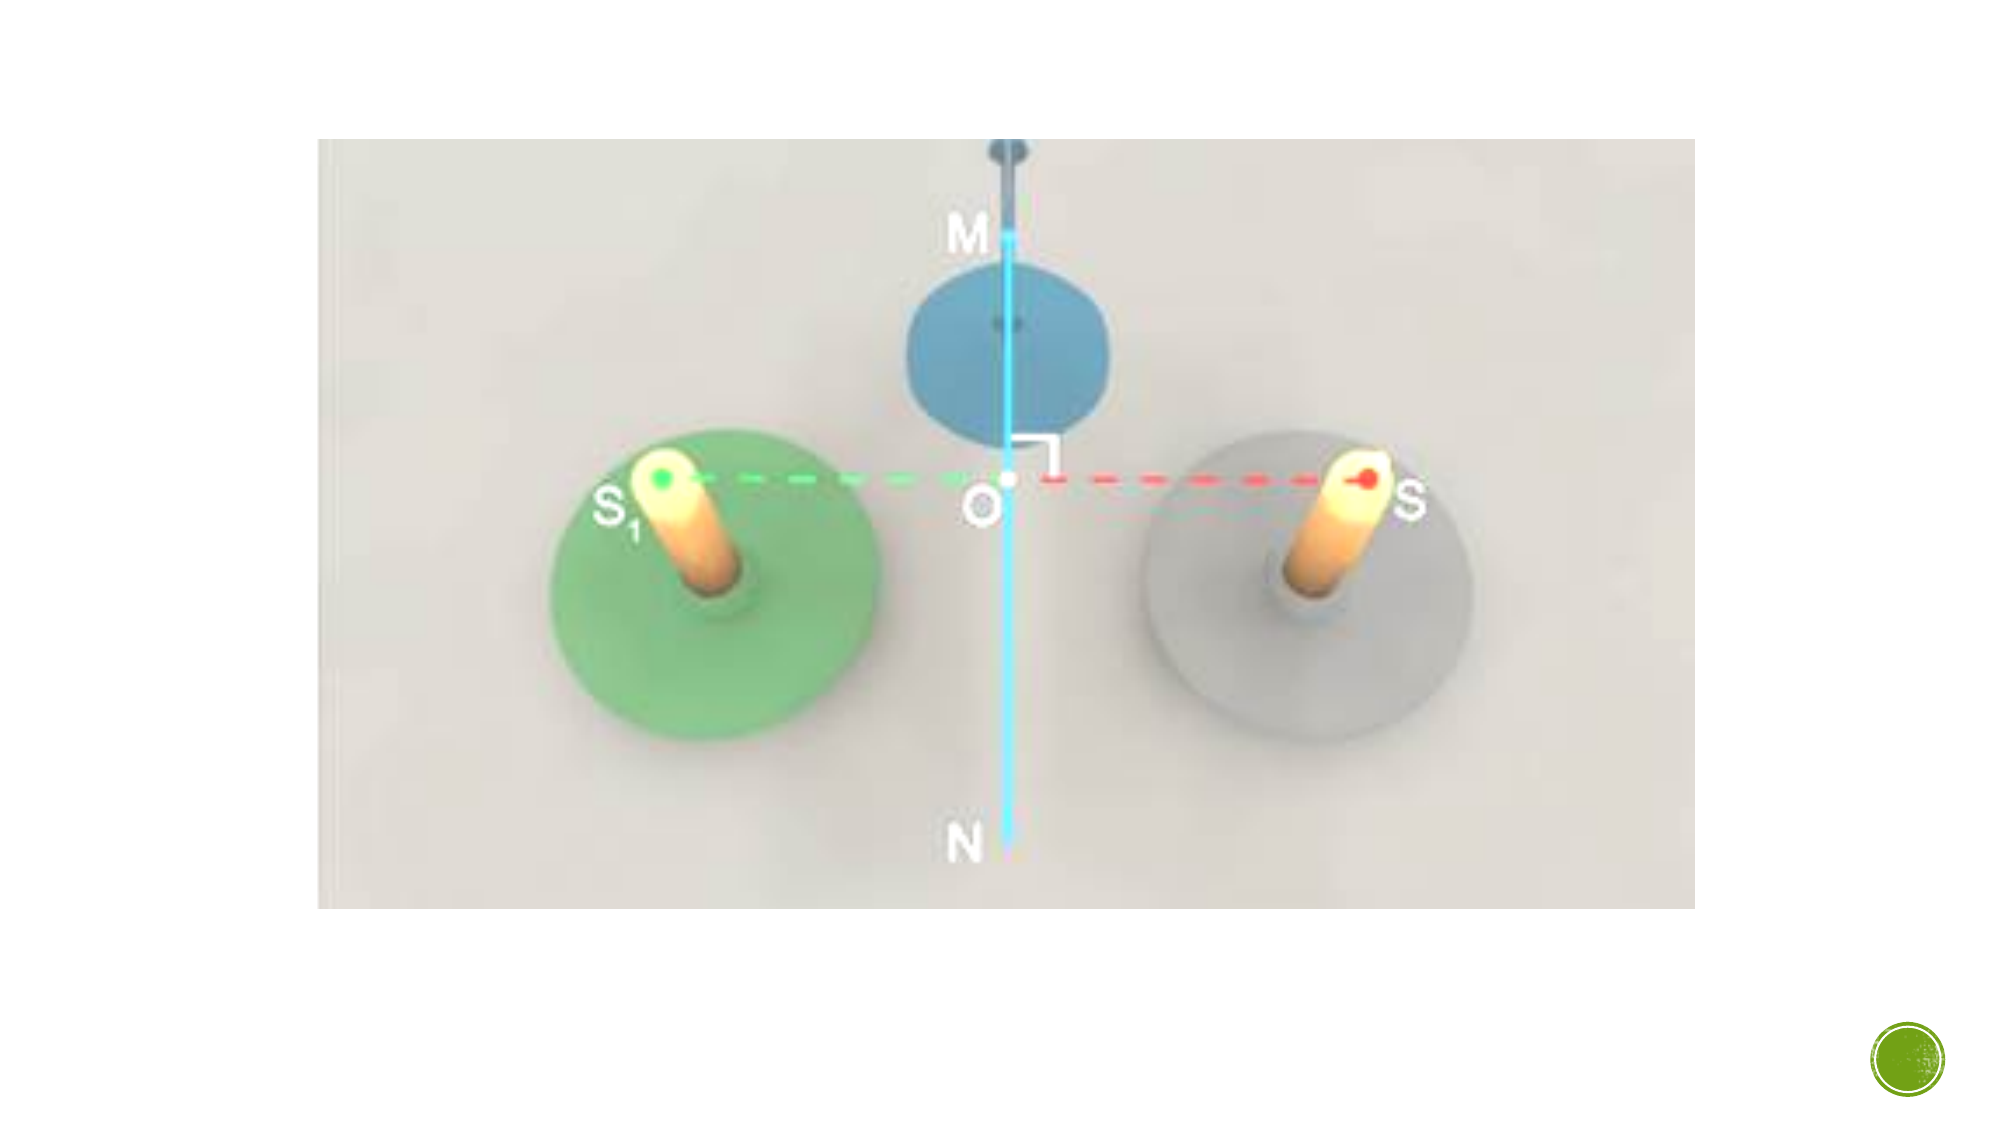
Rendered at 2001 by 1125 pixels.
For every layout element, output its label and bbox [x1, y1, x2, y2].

list [321, 144, 1691, 905]
